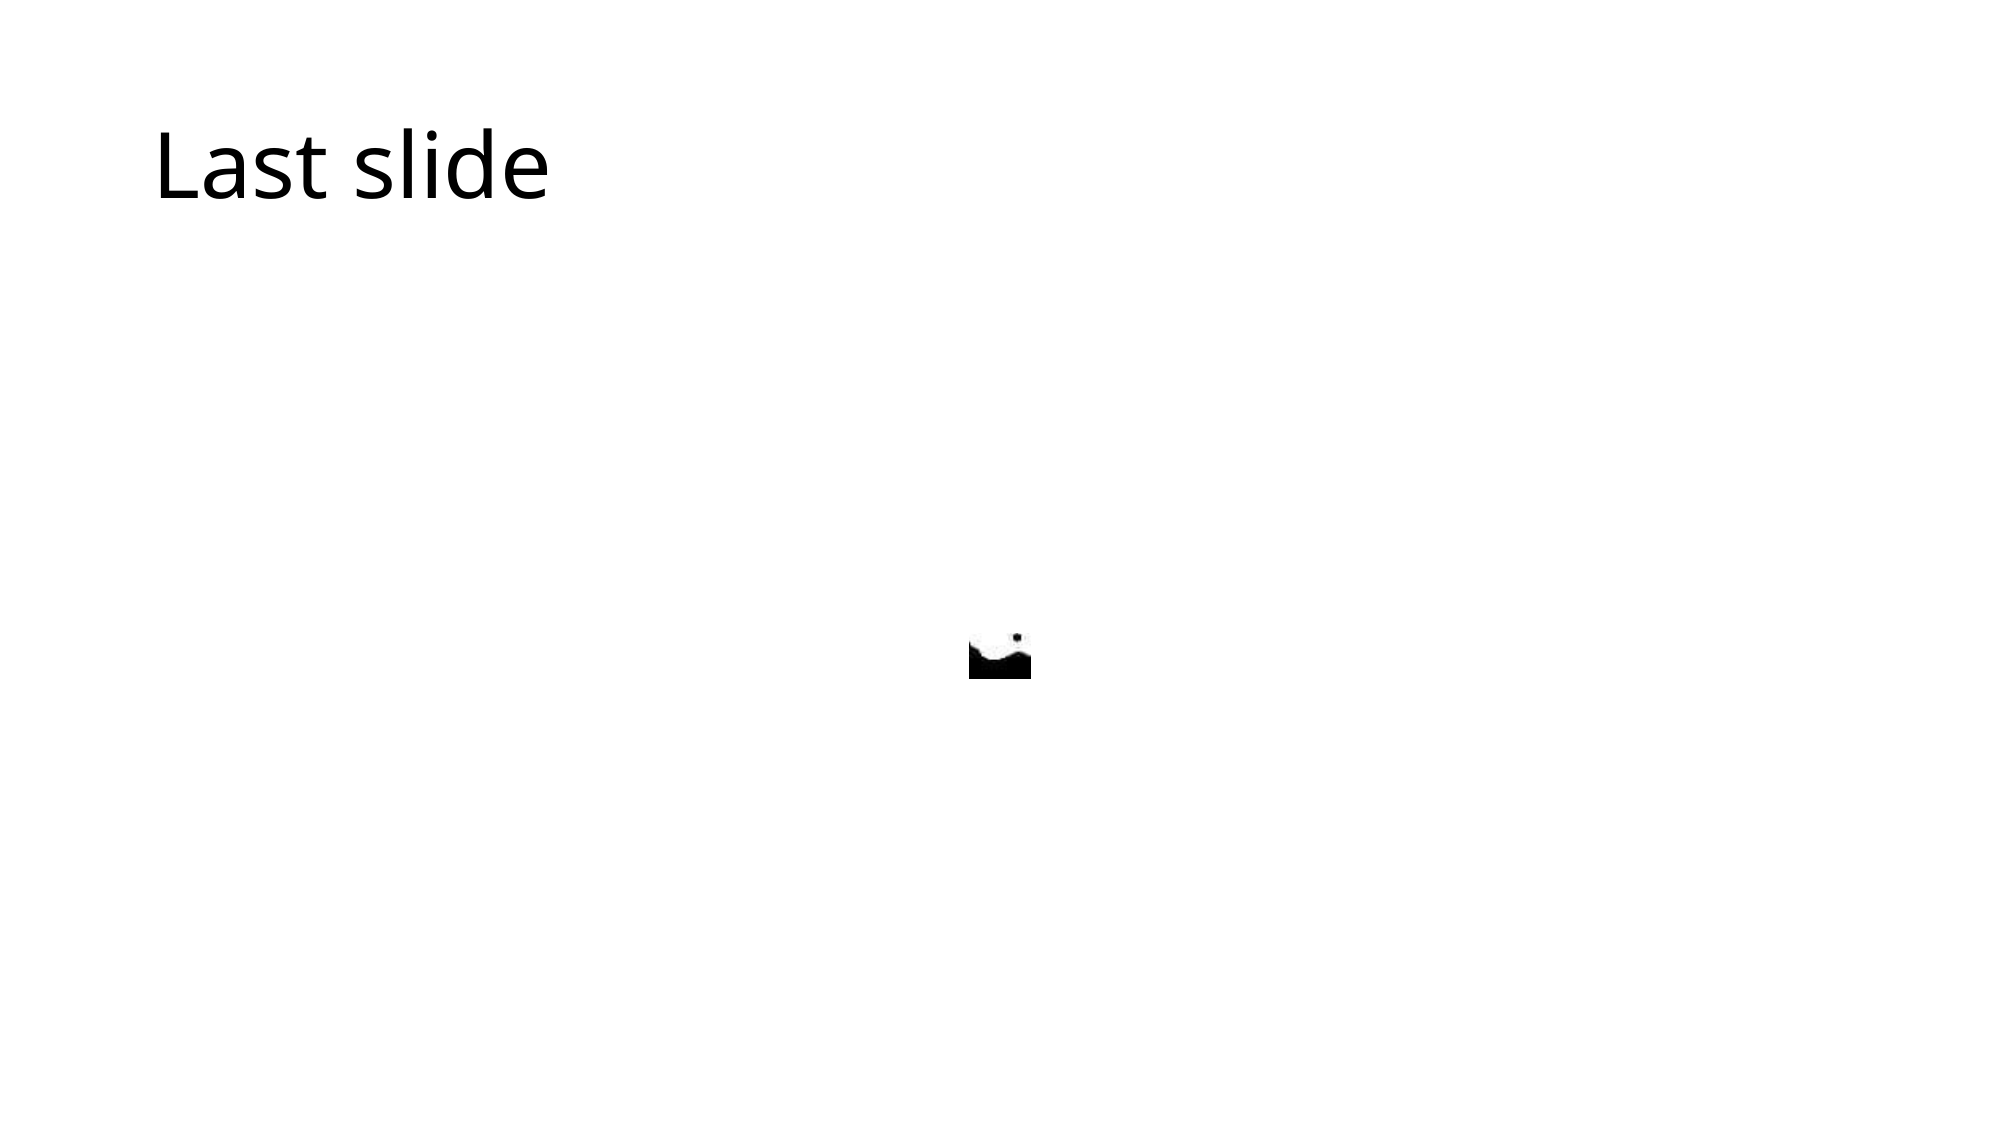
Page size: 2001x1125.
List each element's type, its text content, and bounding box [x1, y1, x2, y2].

title Last slide [137, 59, 1863, 278]
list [969, 633, 1031, 679]
